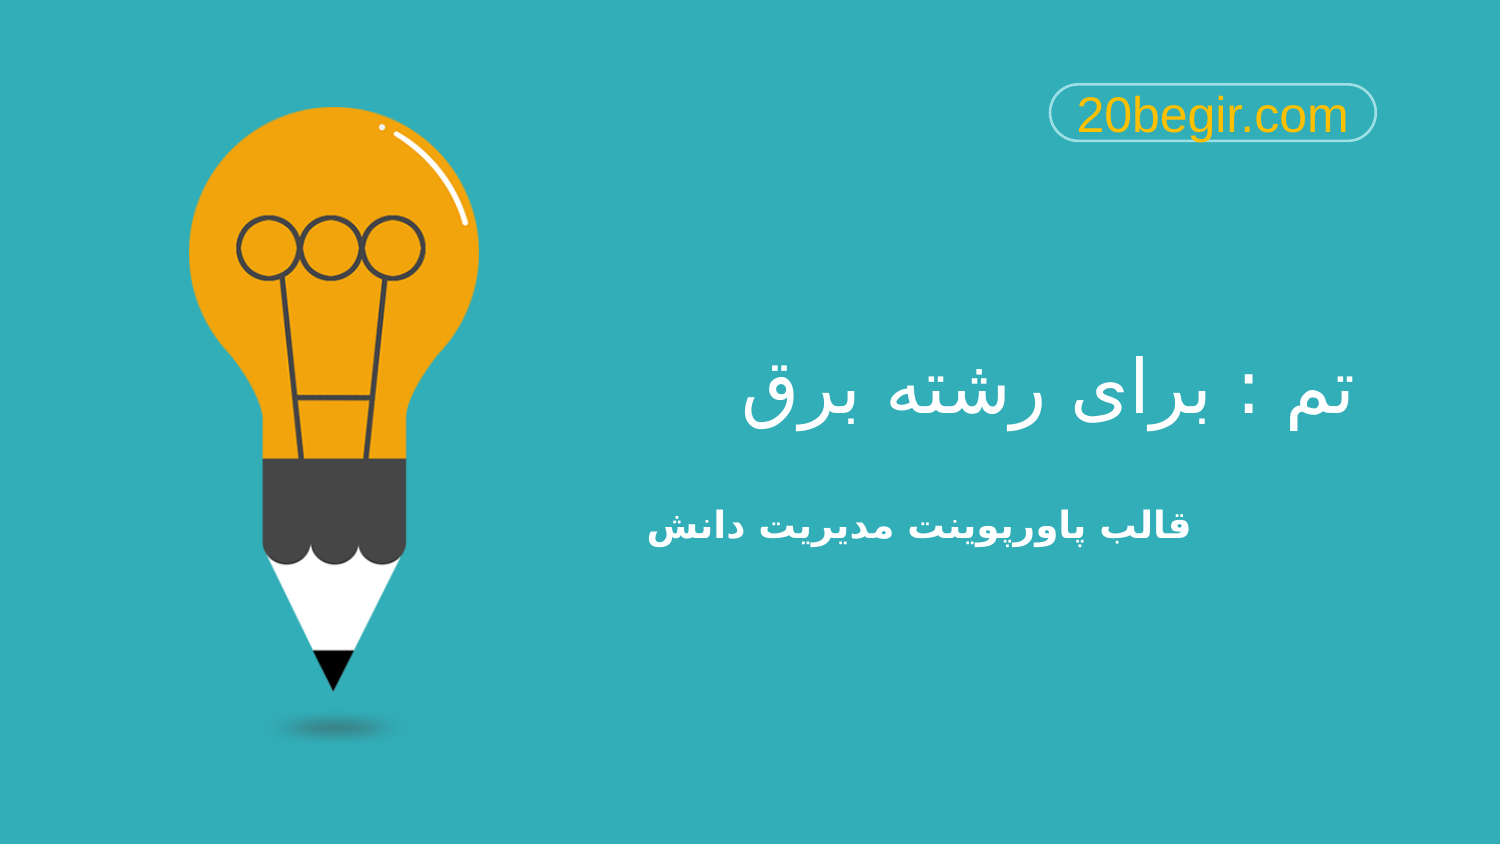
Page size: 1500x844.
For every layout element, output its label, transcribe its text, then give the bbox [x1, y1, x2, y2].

picture [189, 107, 479, 751]
text_box 20begir.com [1047, 82, 1378, 144]
list قالب پاورپوینت مدیریت دانش [631, 483, 1500, 564]
list تم : برای رشته برق [631, 294, 1466, 472]
